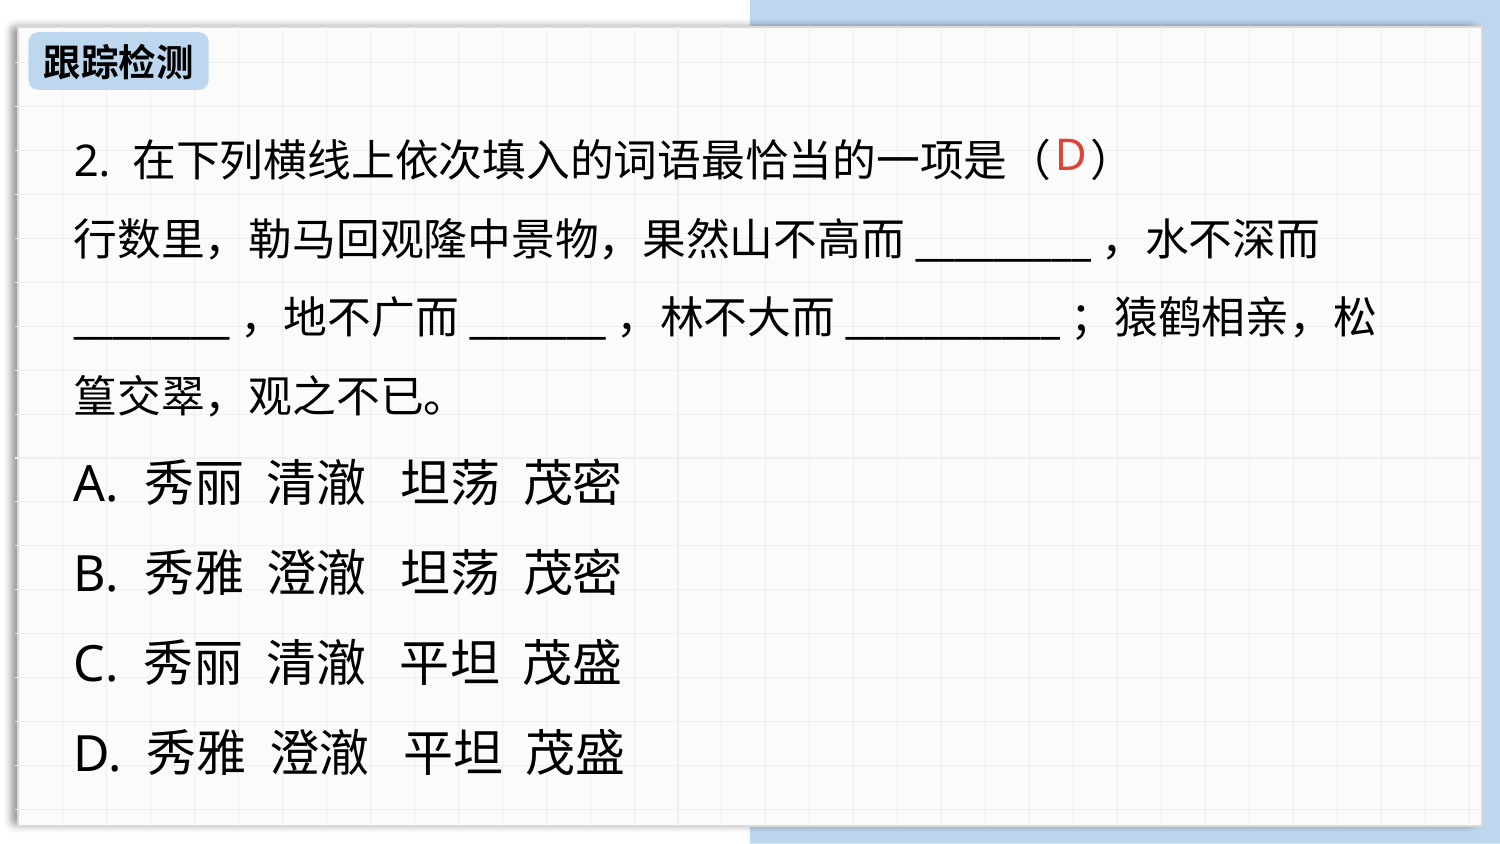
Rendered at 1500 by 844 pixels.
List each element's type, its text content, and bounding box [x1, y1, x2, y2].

text_box D [1043, 121, 1170, 186]
text_box 2. 在下列横线上依次填入的词语最恰当的一项是（ ） 行数里，勒马回观隆中景物，果然山不高而_________，水不深而________，地不广而_______，林不大而___________；猿鹤相亲，松篁交翠，观之不已。 A. 秀丽 清澈 坦荡 茂密 B. 秀雅 澄澈 坦荡 茂密 C. 秀丽 清澈 平坦 茂盛 D. 秀雅 澄澈 平坦 茂盛 [62, 100, 1422, 787]
text_box 跟踪检测 [27, 31, 210, 91]
